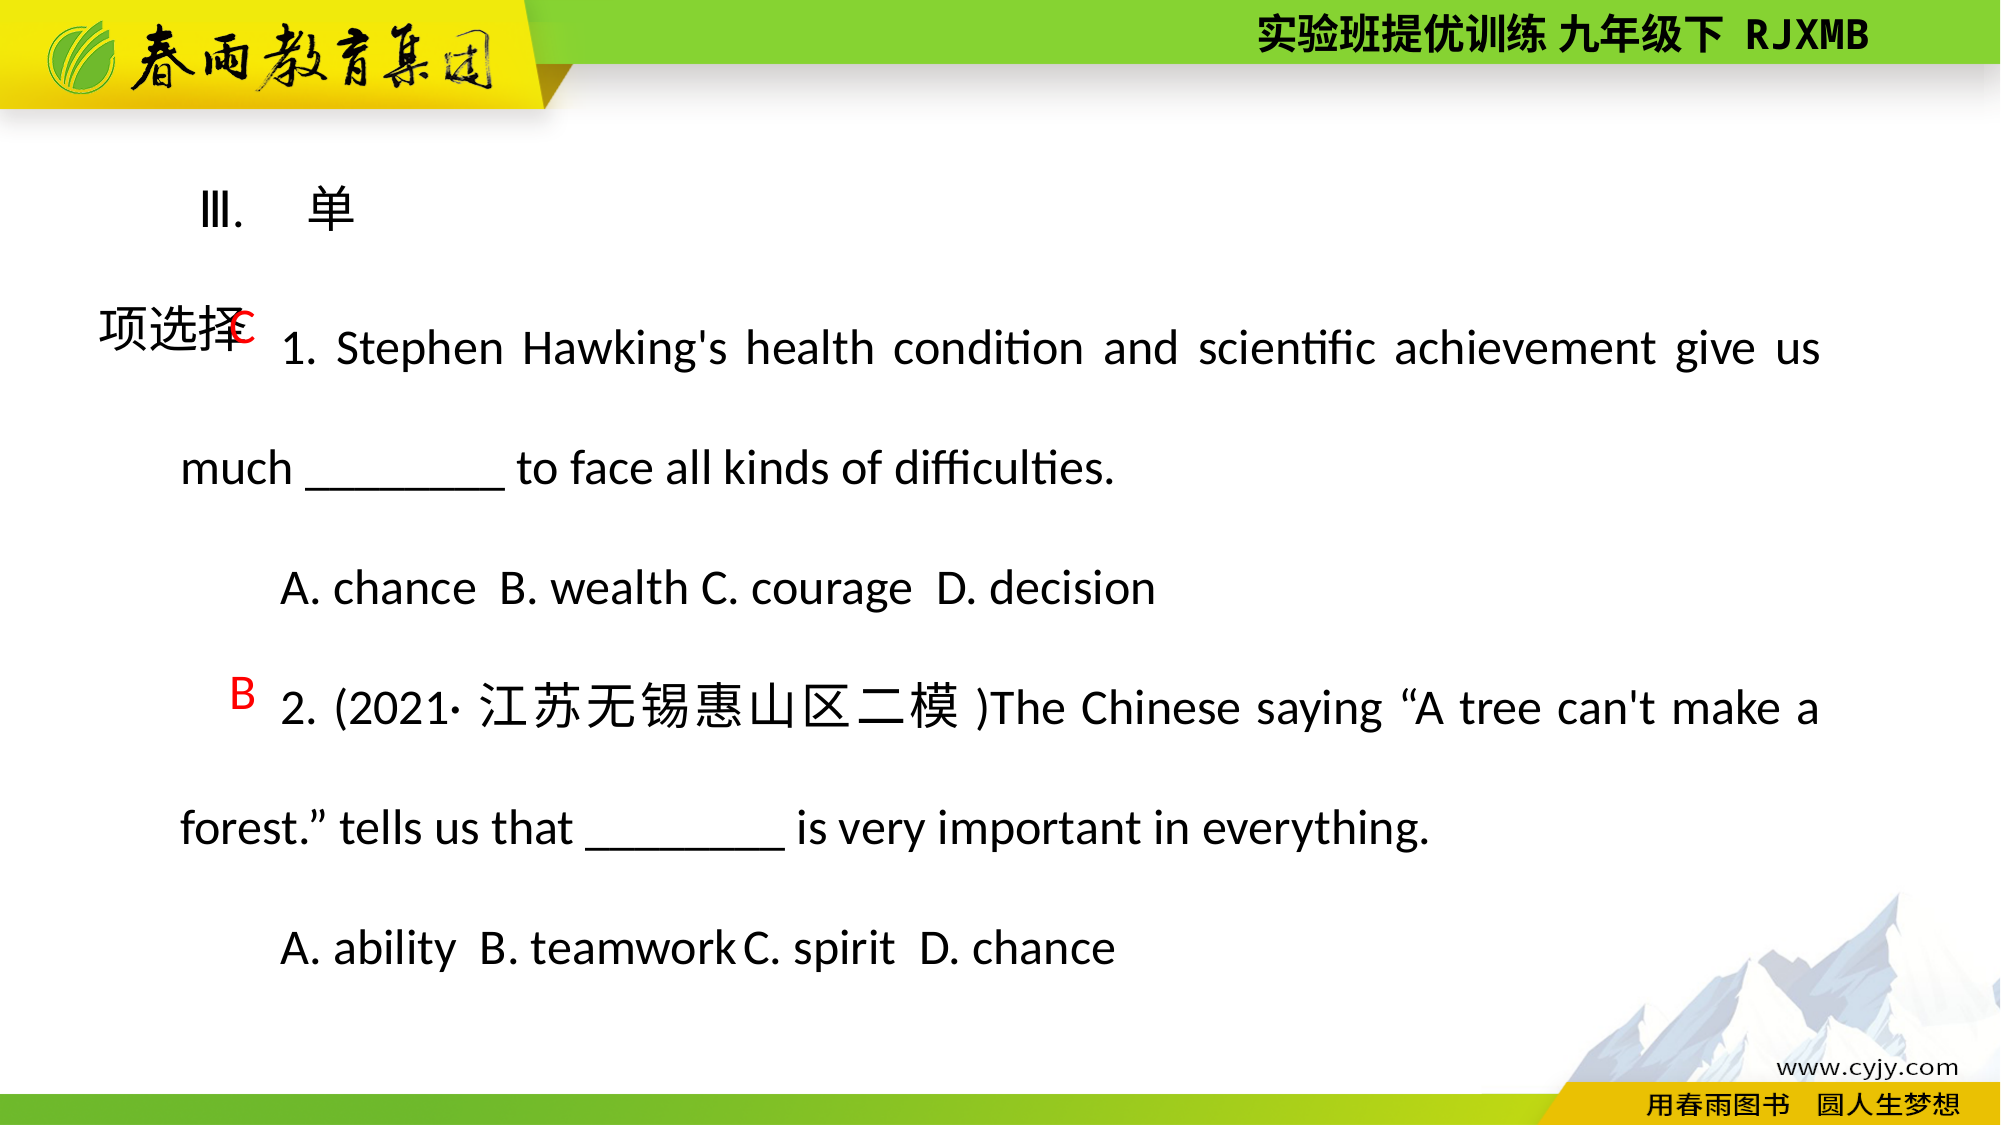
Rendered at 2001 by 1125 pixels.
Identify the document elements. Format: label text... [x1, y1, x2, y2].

text_box 1. Stephen Hawking's health condition and scientific achievement give us much ________ to face all kinds of difficulties. A. chance B. wealth C. courage D. decision 2. (2021·江苏无锡惠山区二模)The Chinese saying “A tree can't make a forest.” tells us that ________ is very important in everything. A. ability B. teamwork C. spirit D. chance [165, 246, 1837, 982]
picture [0, 0, 2001, 1125]
text_box C [214, 285, 272, 361]
text_box Ⅲ. 单项选择 [83, 110, 372, 246]
text_box B [214, 651, 272, 727]
